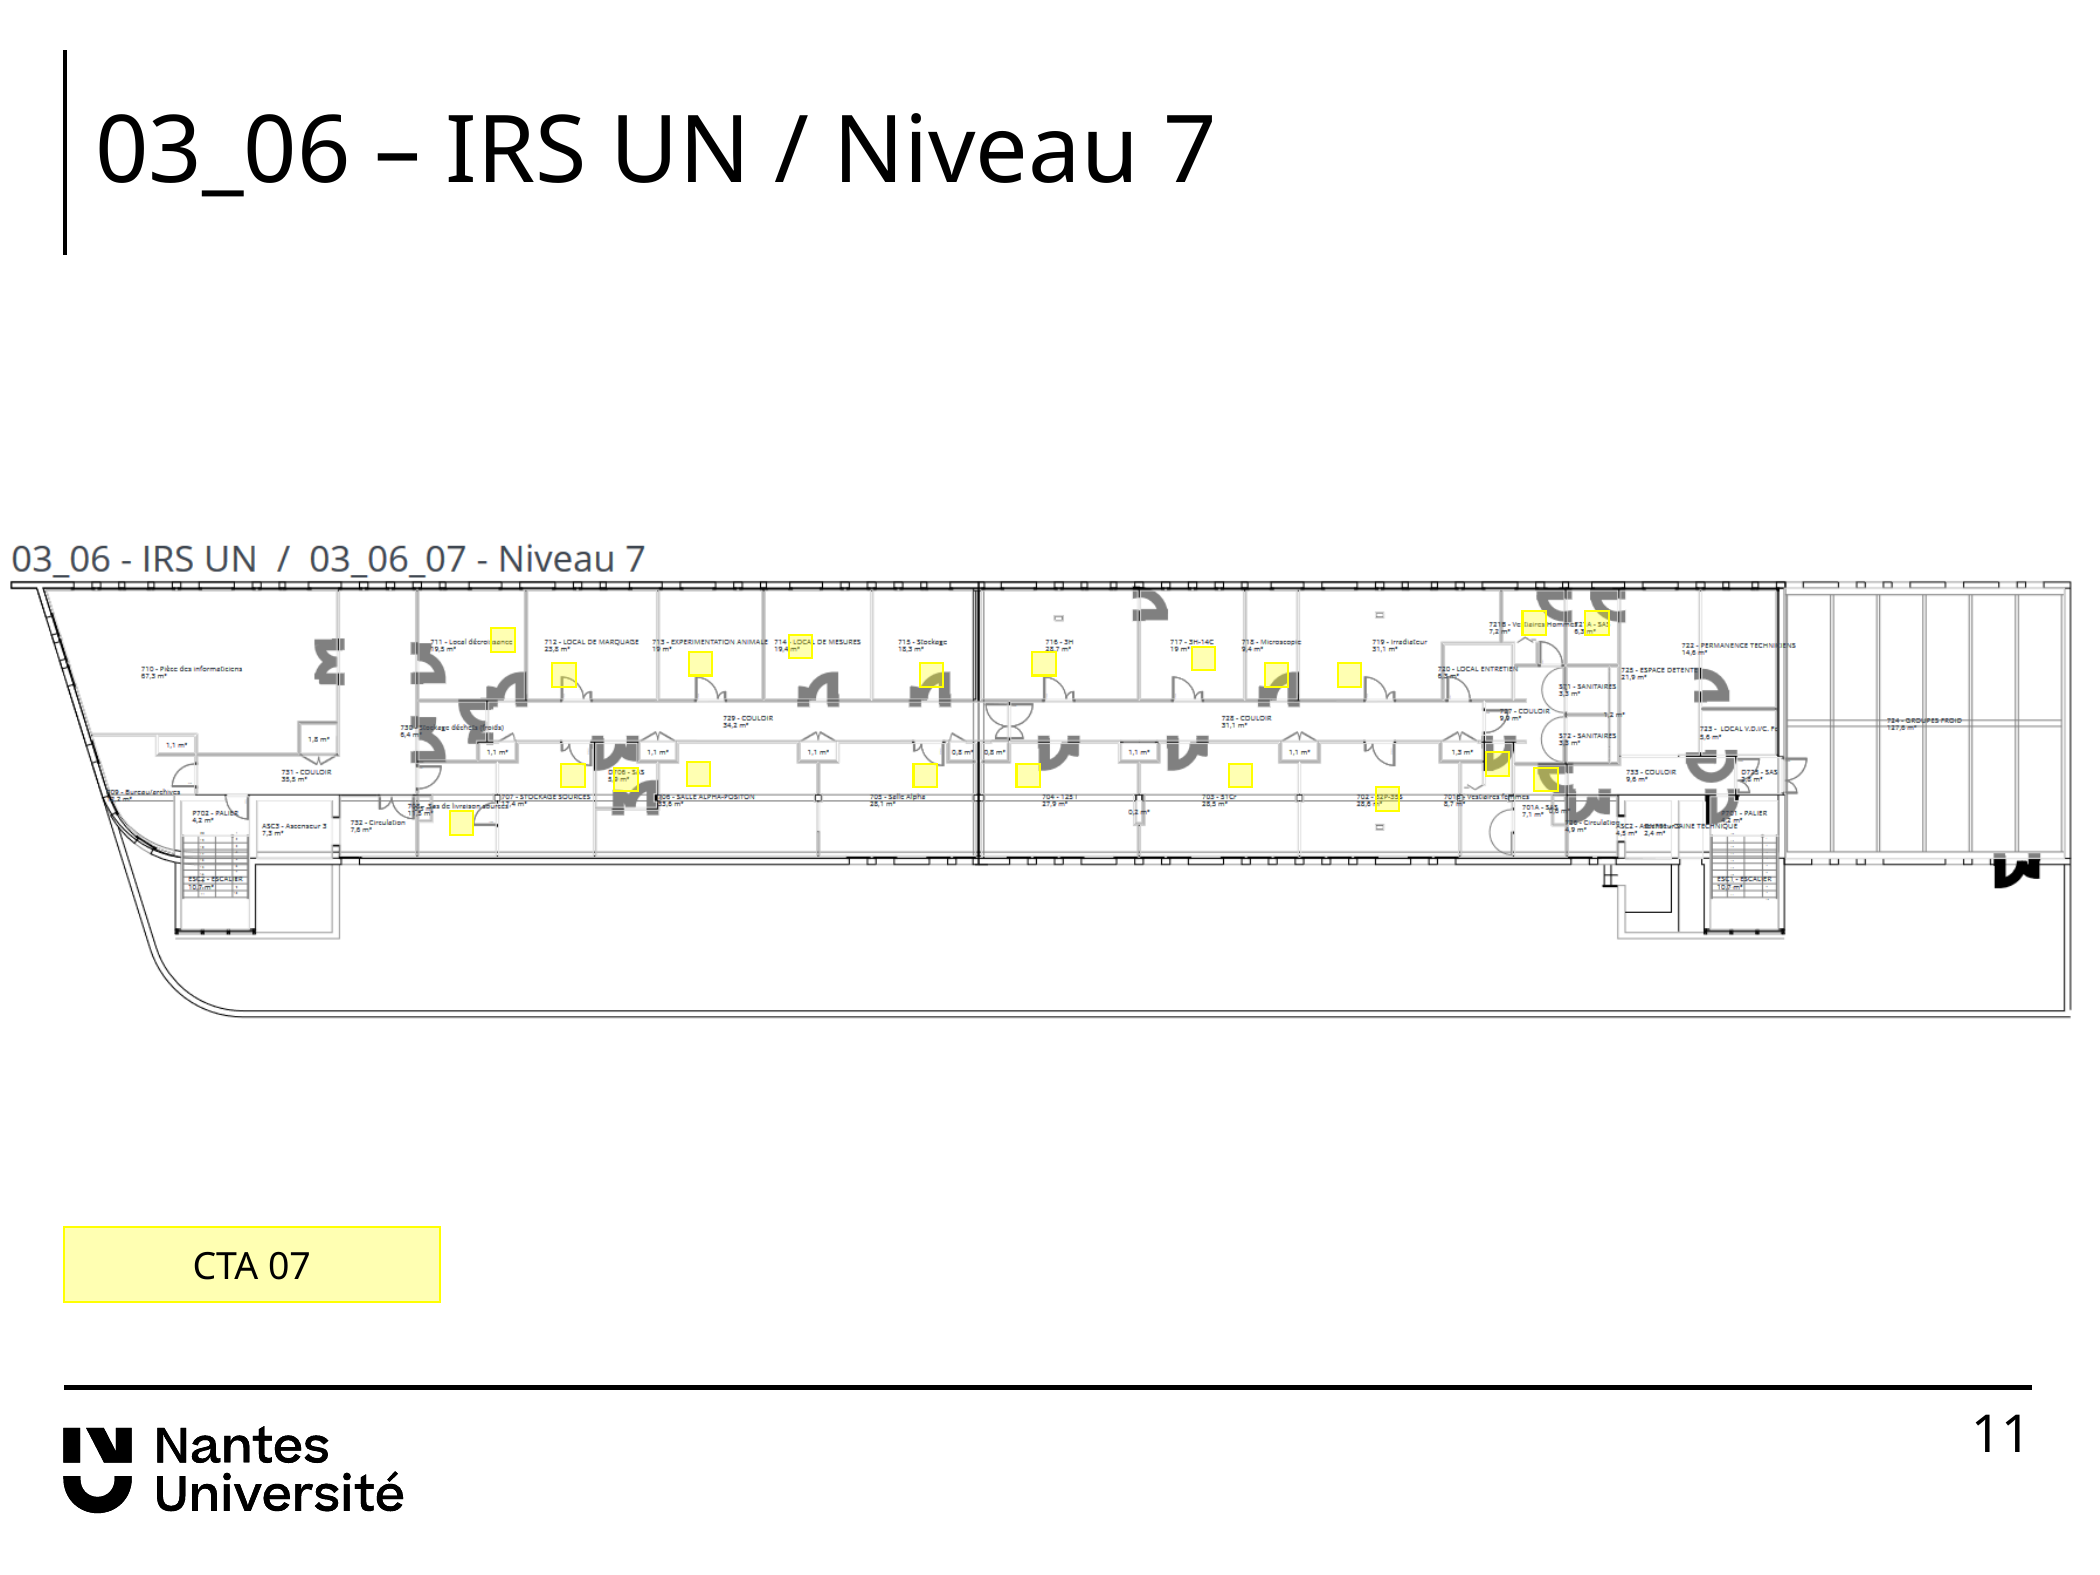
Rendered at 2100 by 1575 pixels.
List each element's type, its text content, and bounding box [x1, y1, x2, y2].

picture [0, 533, 2100, 1042]
slide_number 11 [1723, 1404, 2032, 1468]
title 03_06 – IRS UN / Niveau 7 [95, 101, 1921, 204]
text_box CTA 07 [63, 1226, 441, 1303]
